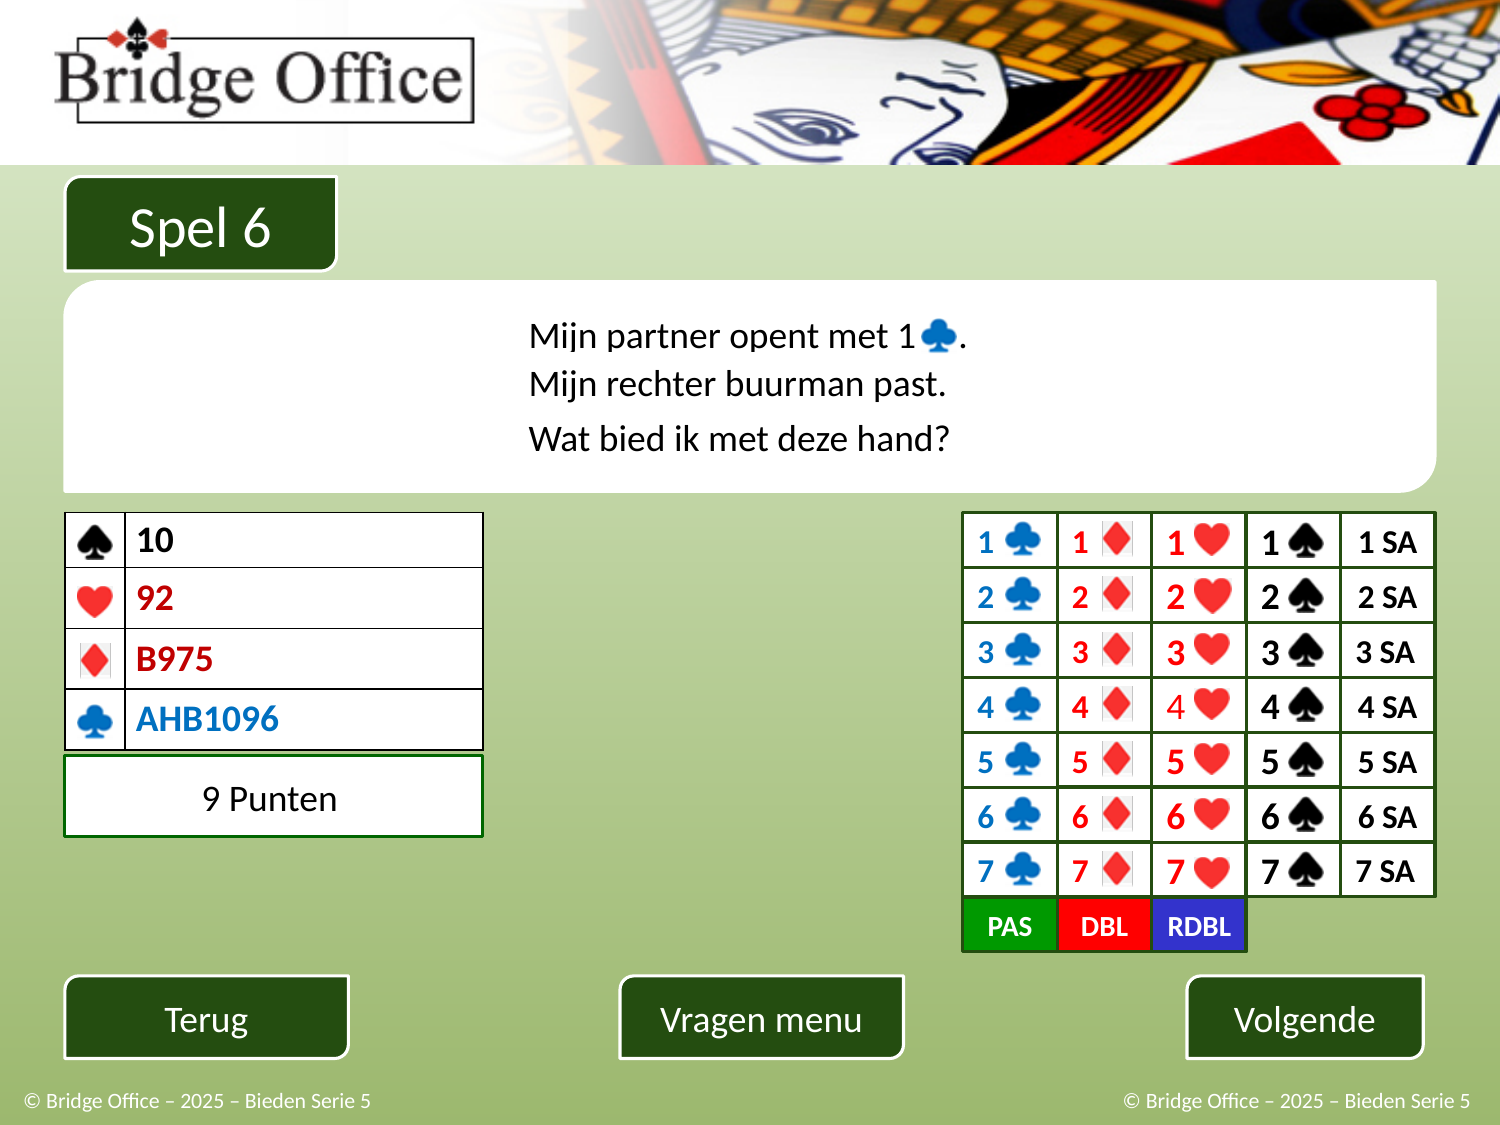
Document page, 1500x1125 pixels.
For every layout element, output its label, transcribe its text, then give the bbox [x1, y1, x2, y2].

text_box 7 [1150, 841, 1245, 898]
text_box 5 [1059, 734, 1153, 786]
text_box Volgende [1185, 974, 1425, 1061]
picture [1288, 851, 1324, 887]
text_box 4 SA [1339, 676, 1437, 734]
table_header [66, 513, 124, 567]
picture [1099, 686, 1135, 723]
text_box 1 [1153, 511, 1245, 569]
text_box 4 [1245, 676, 1339, 734]
text_box 6 [961, 786, 1056, 841]
text_box 7 [1056, 841, 1150, 898]
picture [1193, 523, 1230, 556]
text_box 1 [961, 511, 1059, 569]
picture [1099, 521, 1135, 558]
text_box [63, 280, 1437, 493]
picture [1099, 631, 1135, 668]
text_box 6 SA [1339, 786, 1437, 844]
text_box Mijn rechter buurman past. [513, 352, 987, 406]
table_cell [66, 629, 124, 688]
table_cell 92 [126, 568, 482, 628]
text_box 7 [1245, 841, 1339, 898]
text_box Spel 6 [63, 179, 339, 273]
text_box DBL [1059, 898, 1153, 953]
picture [1193, 798, 1230, 830]
text_box 3 [961, 621, 1056, 676]
text_box 6 [1056, 786, 1150, 841]
picture [77, 585, 114, 618]
picture [1193, 857, 1230, 890]
text_box 3 [1245, 621, 1339, 676]
text_box 2 SA [1339, 569, 1437, 621]
picture [1004, 796, 1041, 833]
table_header 10 [126, 513, 482, 567]
table_cell [66, 568, 124, 628]
text_box 5 [1153, 734, 1248, 786]
text_box 1 SA [1342, 511, 1437, 569]
text_box 3 [1056, 621, 1150, 676]
text_box 2 [1153, 569, 1245, 621]
text_box © Bridge Office – 2025 – Bieden Serie 5 [8, 1079, 393, 1121]
text_box 1 [1059, 511, 1153, 569]
text_box 3 [1150, 621, 1245, 676]
text_box 1 [1245, 511, 1342, 569]
text_box PAS [961, 896, 1059, 953]
picture [1004, 741, 1041, 778]
text_box 3 SA [1339, 621, 1437, 676]
picture [1194, 633, 1230, 666]
text_box Mijn partner opent met 1 . [513, 303, 1022, 364]
picture [1288, 796, 1324, 832]
picture [1099, 851, 1135, 887]
picture [1004, 851, 1041, 887]
table_cell AHB1096 [126, 690, 482, 749]
table_cell [66, 690, 124, 749]
text_box RDBL [1153, 898, 1248, 953]
picture [1004, 576, 1041, 613]
text_box 6 [1245, 786, 1339, 841]
text_box 4 [1059, 676, 1150, 734]
text_box 4 [1150, 676, 1245, 734]
picture [920, 318, 957, 354]
text_box 7 [961, 841, 1056, 896]
text_box Terug [63, 974, 350, 1061]
picture [1288, 741, 1324, 778]
picture [0, 0, 1500, 166]
picture [1288, 576, 1324, 613]
picture [77, 703, 114, 740]
picture [1004, 521, 1041, 558]
text_box 5 [961, 734, 1059, 786]
text_box 9 Punten [63, 754, 484, 838]
picture [1004, 631, 1041, 668]
text_box 2 [1245, 569, 1339, 621]
table_cell B975 [126, 629, 482, 688]
picture [1193, 578, 1232, 614]
picture [1099, 741, 1135, 778]
picture [77, 643, 114, 679]
text_box 4 [961, 676, 1059, 734]
picture [1193, 743, 1230, 776]
text_box 2 [1056, 569, 1153, 621]
picture [1288, 521, 1325, 558]
picture [1193, 688, 1230, 721]
picture [1099, 796, 1135, 833]
text_box Vragen menu [618, 974, 906, 1061]
picture [77, 524, 114, 561]
text_box Wat bied ik met deze hand? [513, 406, 987, 467]
text_box 5 SA [1339, 734, 1437, 786]
text_box 6 [1150, 786, 1245, 841]
picture [1099, 576, 1135, 613]
text_box 5 [1248, 734, 1339, 786]
text_box 7 SA [1339, 844, 1437, 898]
text_box 2 [961, 569, 1056, 621]
text_box © Bridge Office – 2025 – Bieden Serie 5 [1107, 1079, 1500, 1121]
picture [1288, 631, 1324, 668]
picture [1004, 686, 1041, 723]
picture [1288, 686, 1324, 723]
